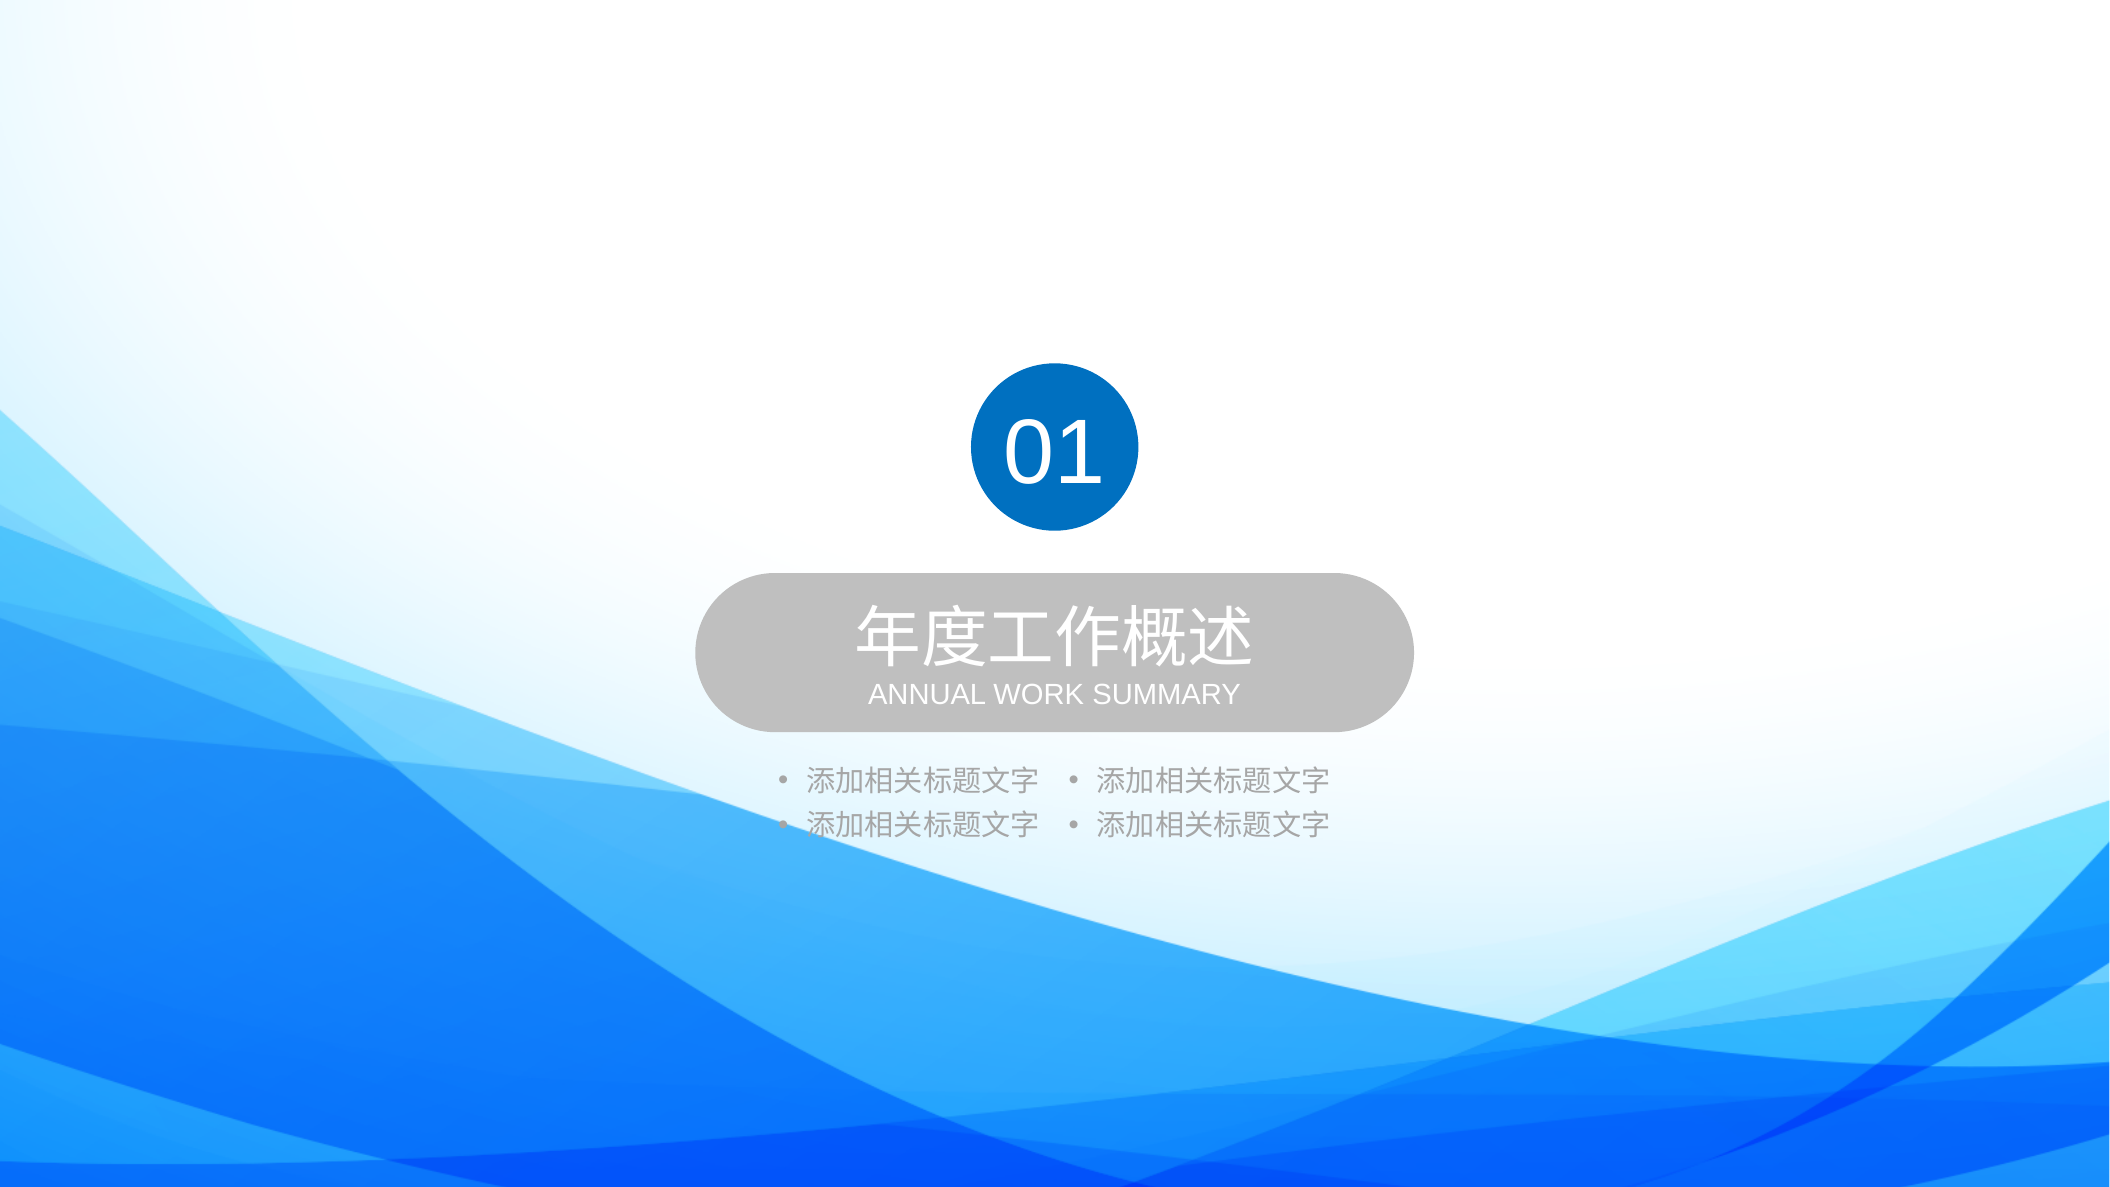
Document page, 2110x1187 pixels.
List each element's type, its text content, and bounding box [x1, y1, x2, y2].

text_box 添加相关标题文字 [1068, 806, 1331, 842]
text_box 添加相关标题文字 [777, 806, 1041, 842]
text_box 添加相关标题文字 [777, 762, 1041, 798]
text_box 添加相关标题文字 [1068, 762, 1331, 798]
text_box 01 [969, 362, 1140, 532]
text_box [0, 0, 2110, 1187]
text_box [694, 571, 1416, 734]
